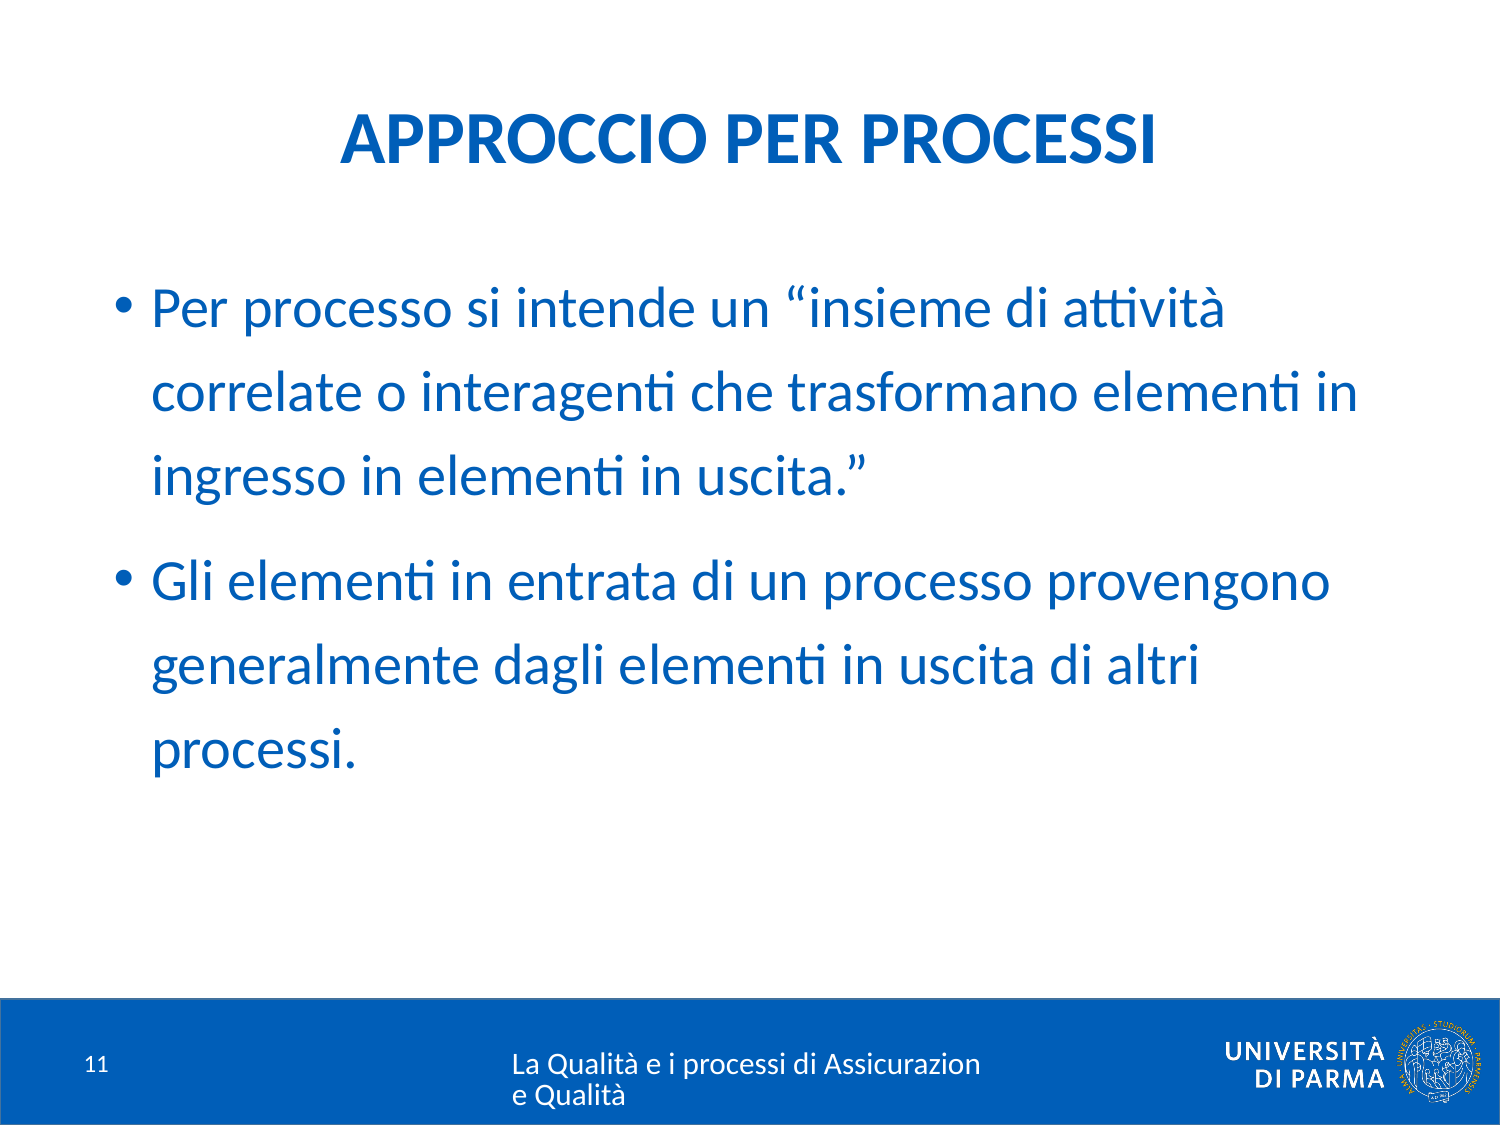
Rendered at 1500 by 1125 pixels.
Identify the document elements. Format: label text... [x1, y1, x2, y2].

picture [1226, 1021, 1481, 1103]
slide_number 11 [68, 1021, 406, 1103]
footer La Qualità e i processi di Assicurazione Qualità [496, 1021, 1004, 1103]
title APPROCCIO PER PROCESSI [103, 30, 1397, 247]
text_box Per processo si intende un “insieme di attività correlate o interagenti che trasformano elementi in ingresso in elementi in uscita.” Gli elementi in entrata di un processo provengono generalmente dagli elementi in uscita di altri processi. [98, 247, 1427, 956]
